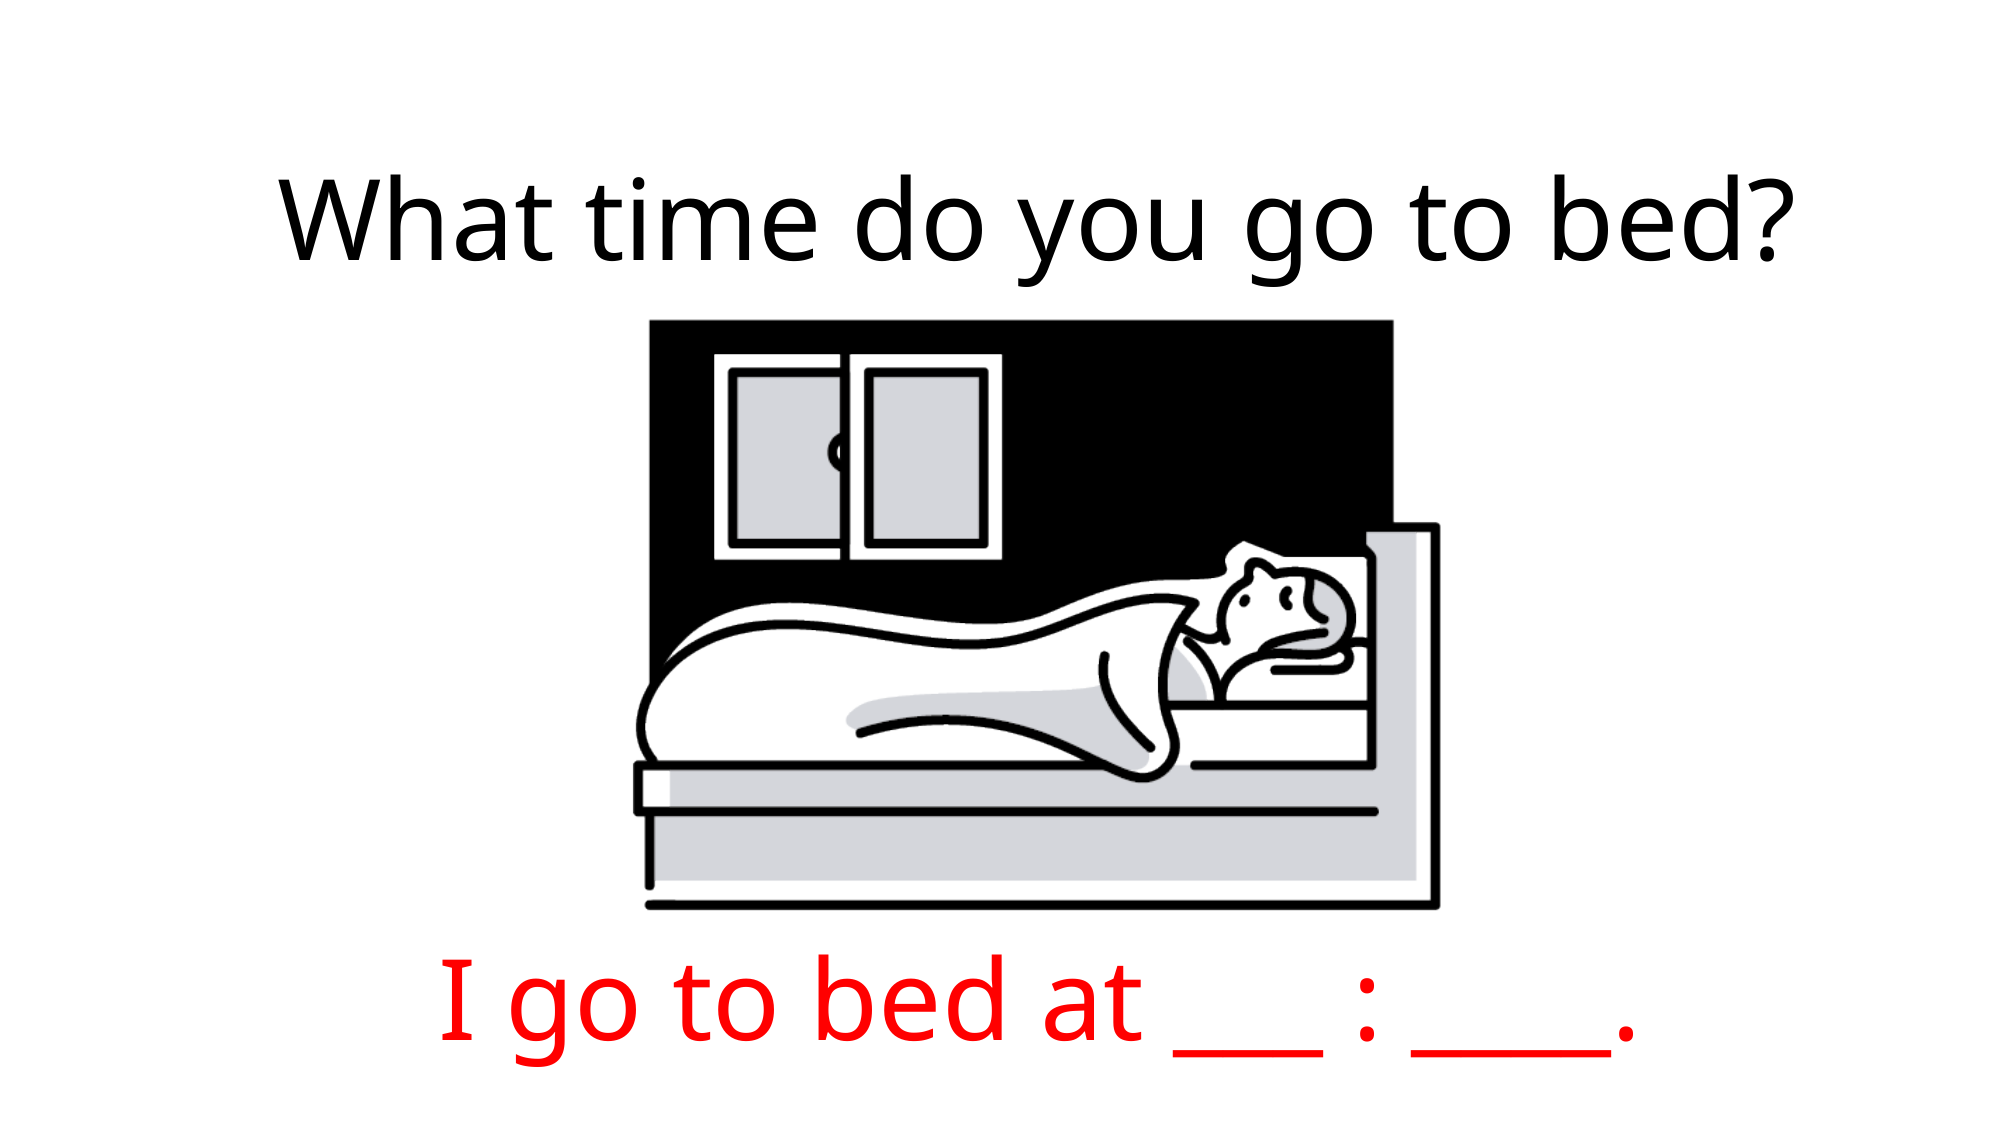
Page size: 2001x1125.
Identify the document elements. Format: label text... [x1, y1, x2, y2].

picture [474, 83, 1600, 1125]
text_box What time do you go to bed? [1600, 140, 1813, 291]
text_box I go to bed at ___ : ____. [423, 920, 474, 1070]
text_box What time do you go to bed? [262, 140, 474, 291]
text_box I go to bed at ___ : ____. [1600, 920, 1658, 1070]
